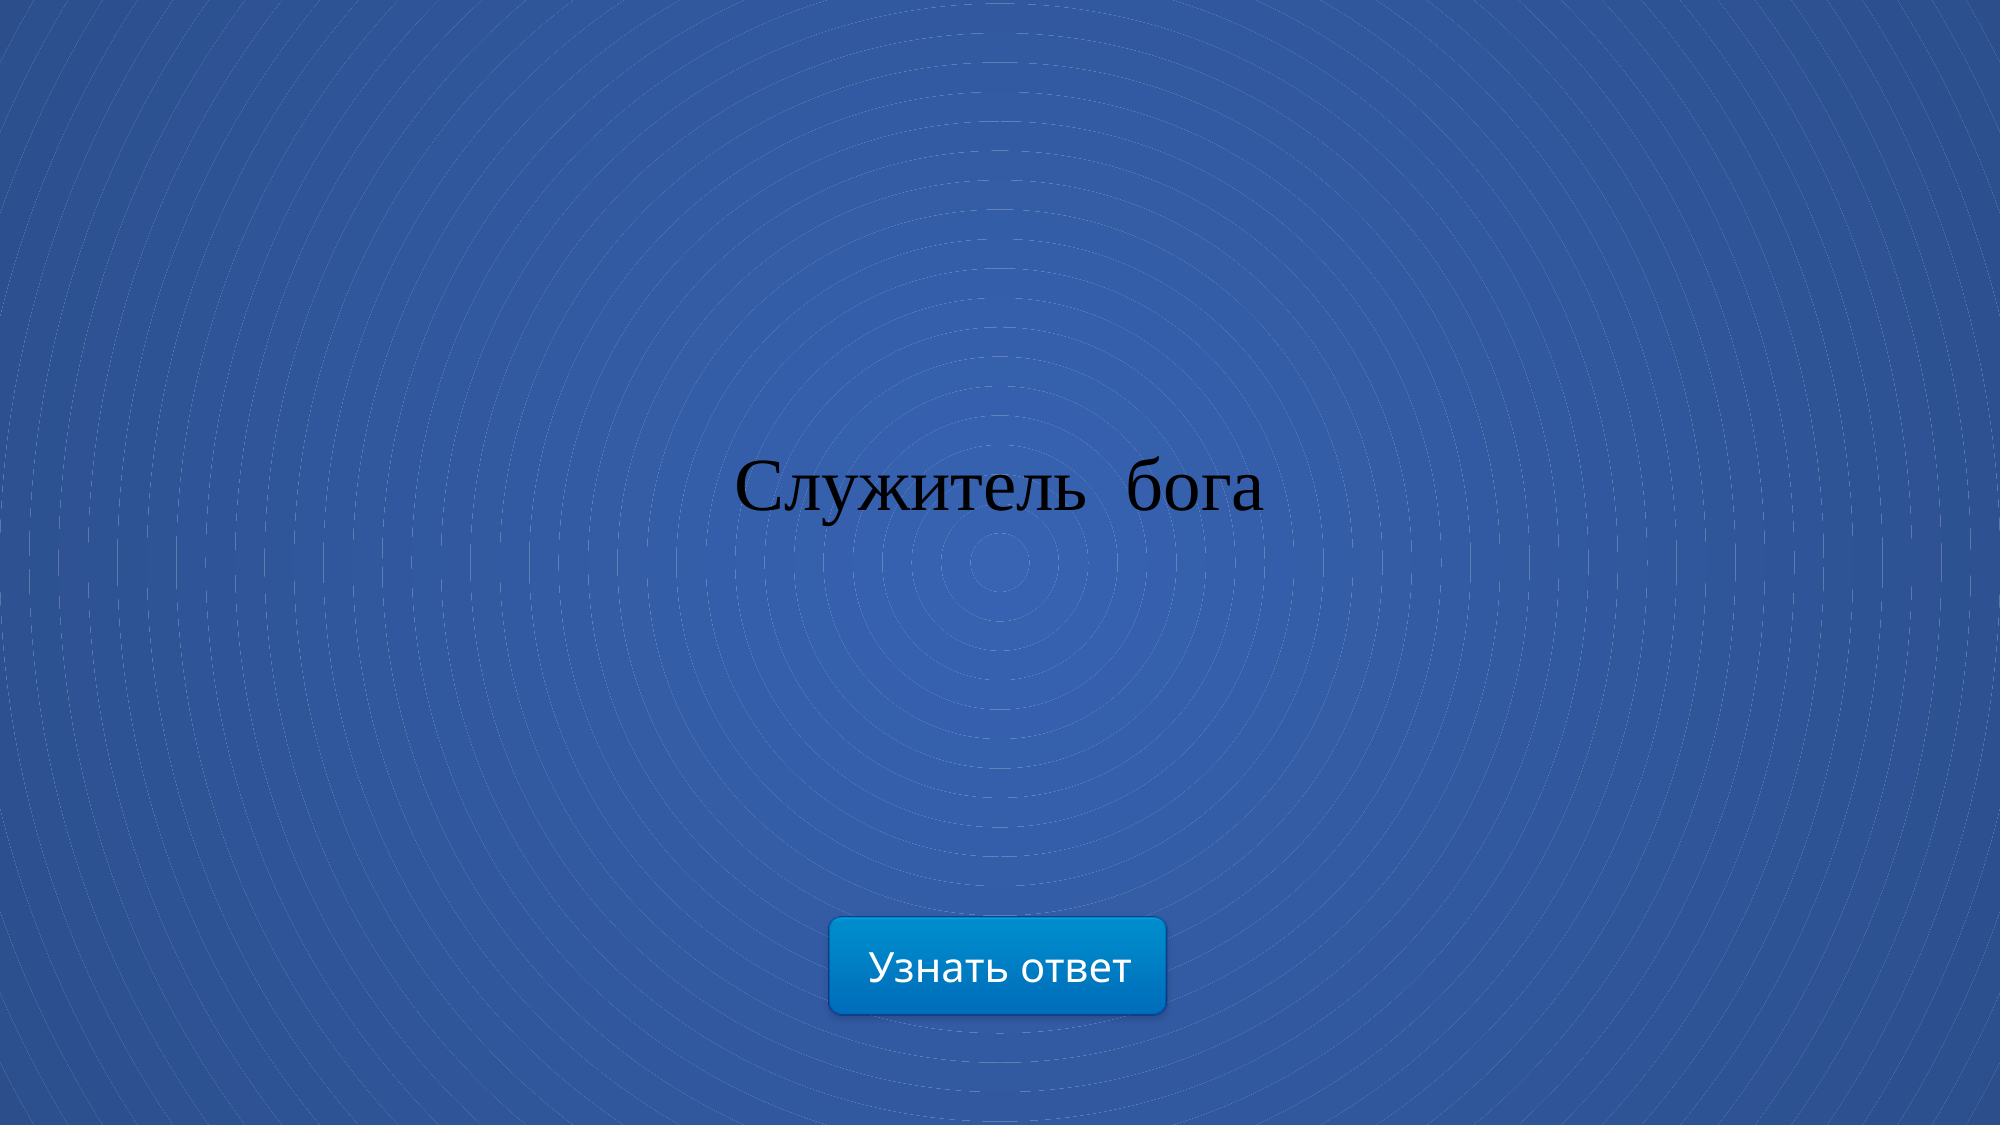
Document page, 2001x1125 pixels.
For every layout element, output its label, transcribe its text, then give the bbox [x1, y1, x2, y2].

picture [793, 902, 1180, 1035]
text_box Служитель бога [403, 428, 1598, 534]
